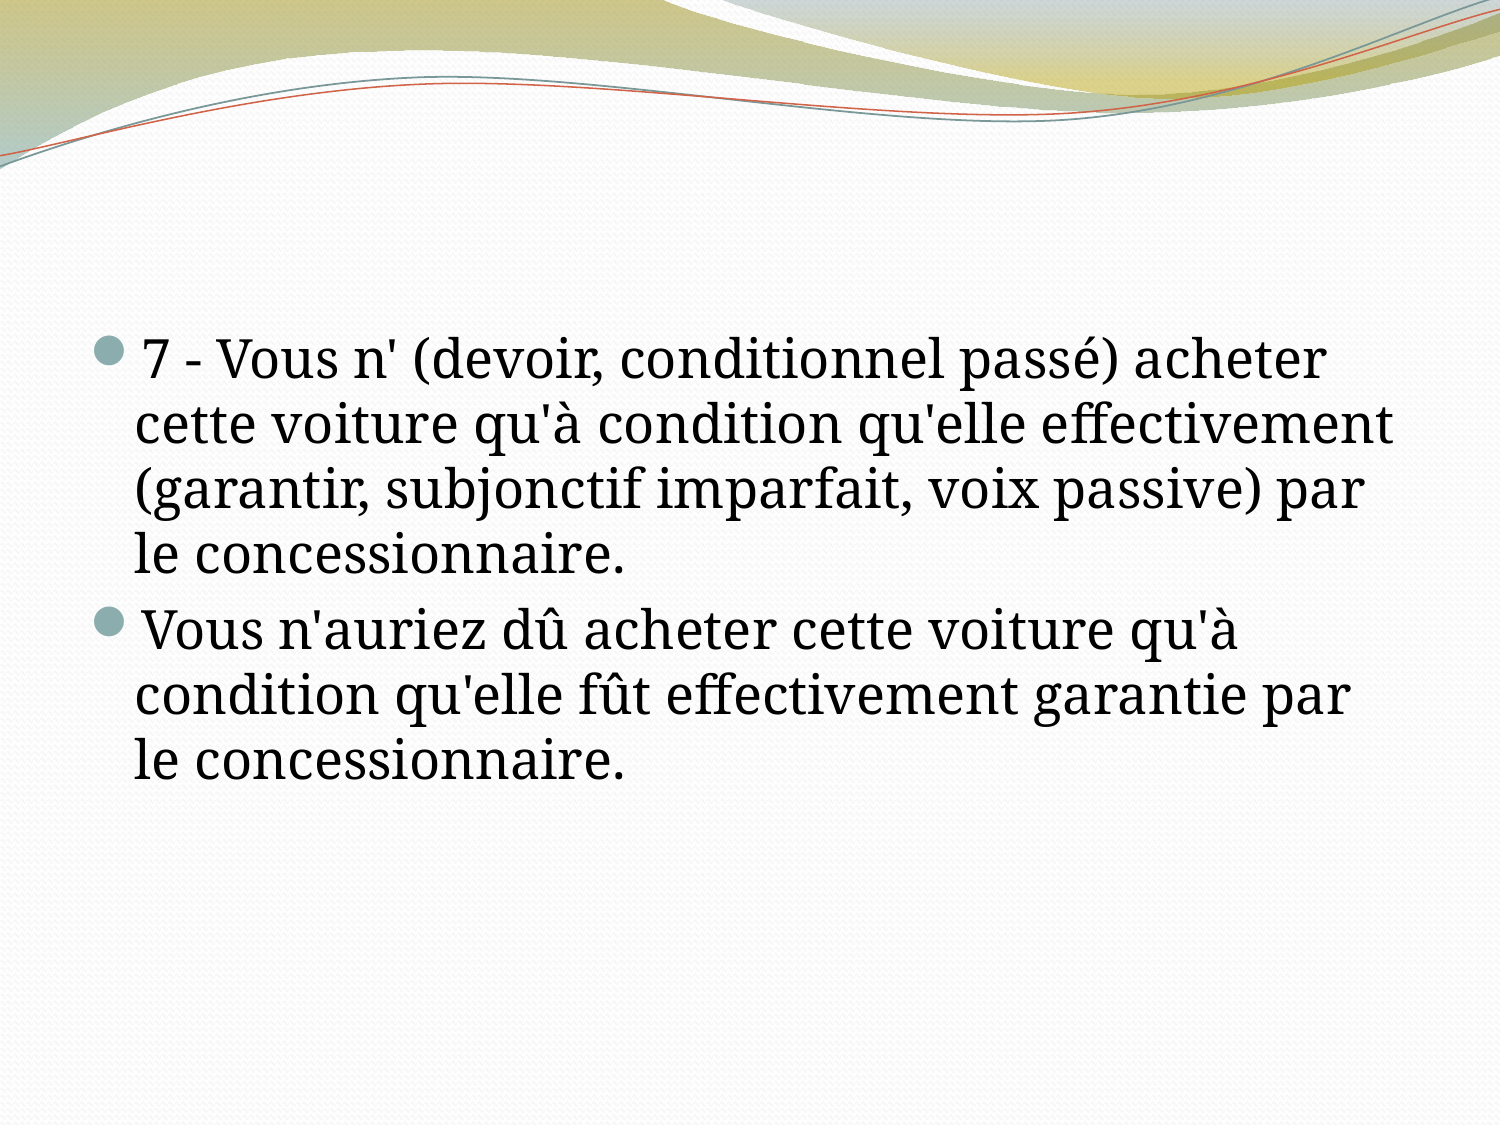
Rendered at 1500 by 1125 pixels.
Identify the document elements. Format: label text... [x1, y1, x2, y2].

list 7 - Vous n' (devoir, conditionnel passé) acheter cette voiture qu'à condition qu'elle effectivement (garantir, subjonctif imparfait, voix passive) par le concessionnaire. Vous n'auriez dû acheter cette voiture qu'à condition qu'elle fût effectivement garantie par le concessionnaire. [75, 317, 1425, 1038]
